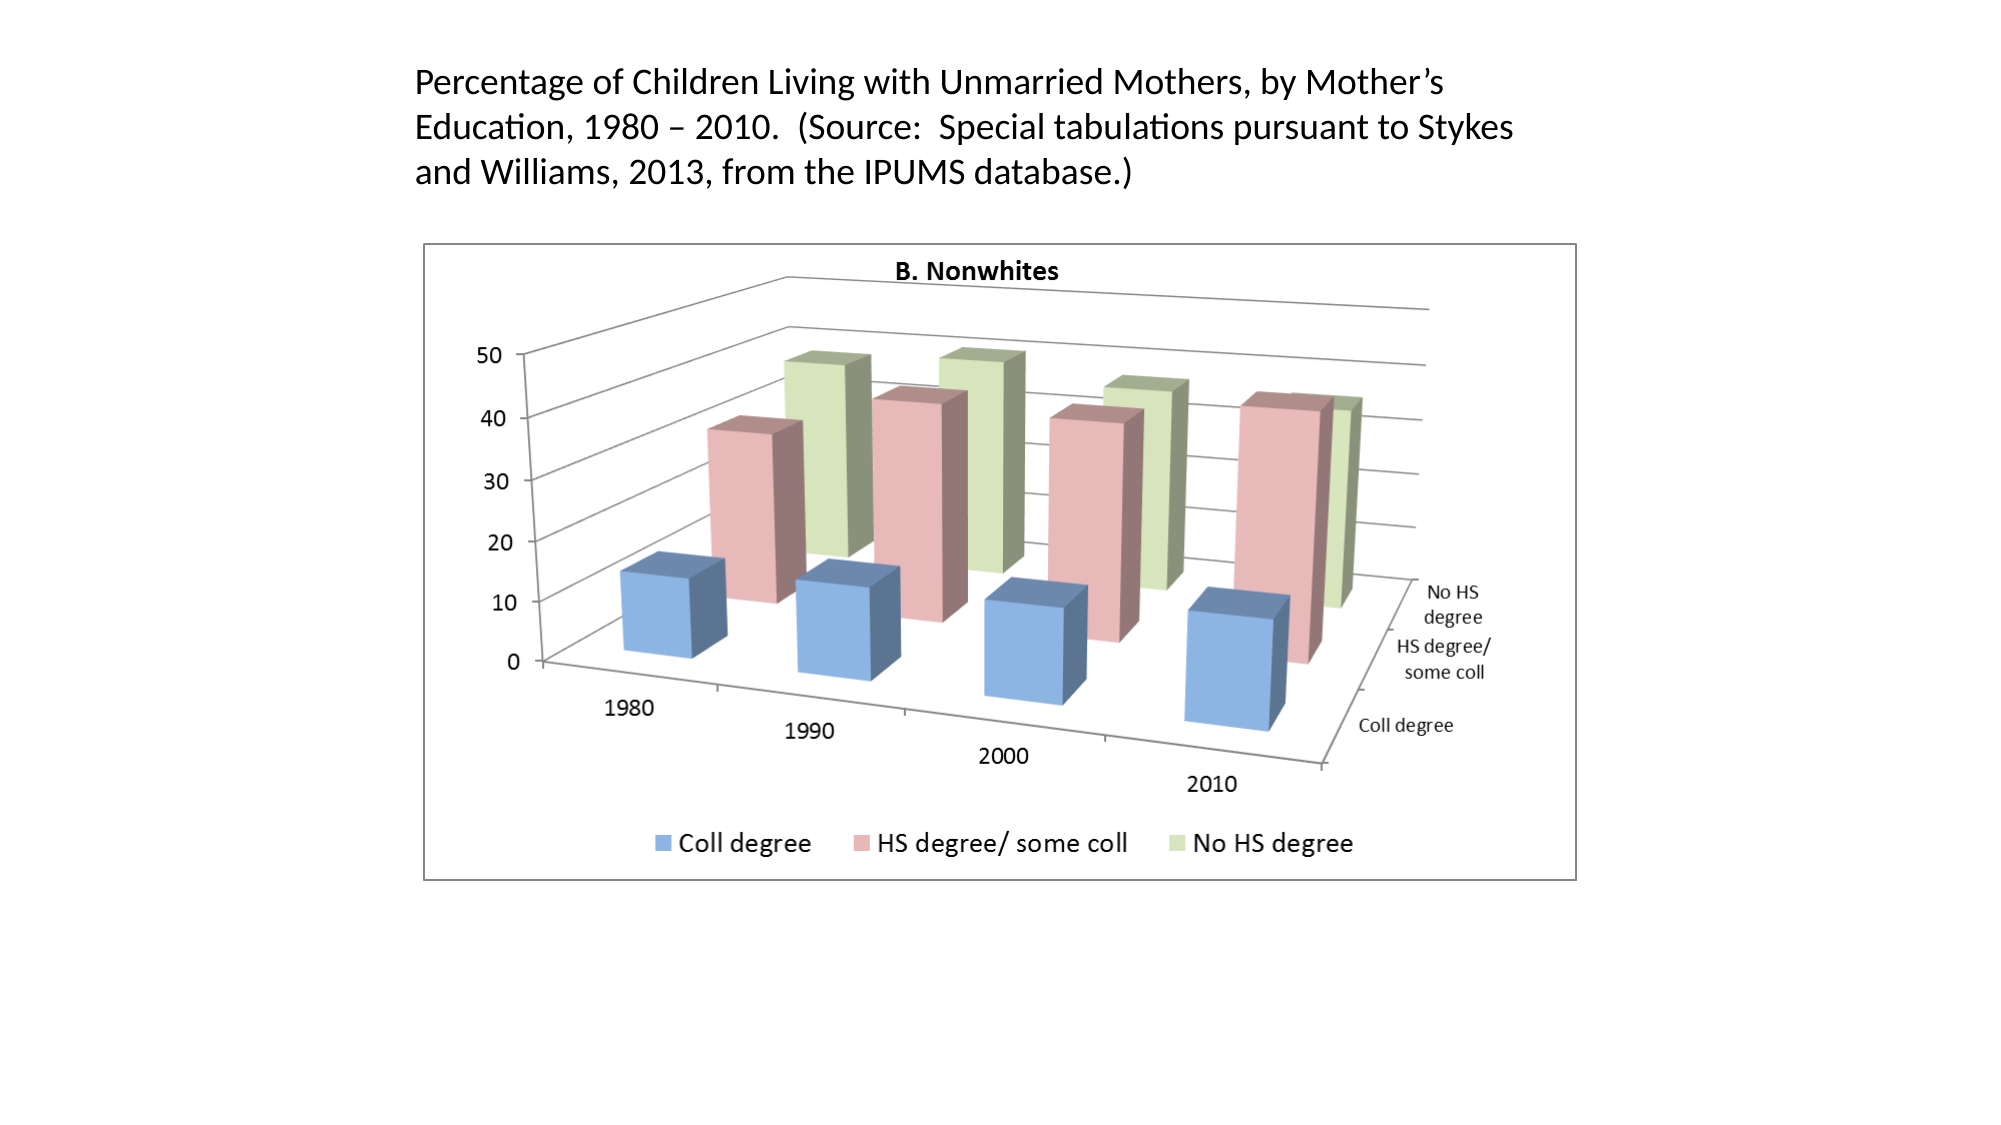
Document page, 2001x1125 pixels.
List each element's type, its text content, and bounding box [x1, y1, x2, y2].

picture [423, 243, 1577, 882]
text_box Percentage of Children Living with Unmarried Mothers, by Mother’s Education, 1980 – 2010. (Source: Special tabulations pursuant to Stykes and Williams, 2013, from the IPUMS database.) [399, 49, 1563, 200]
